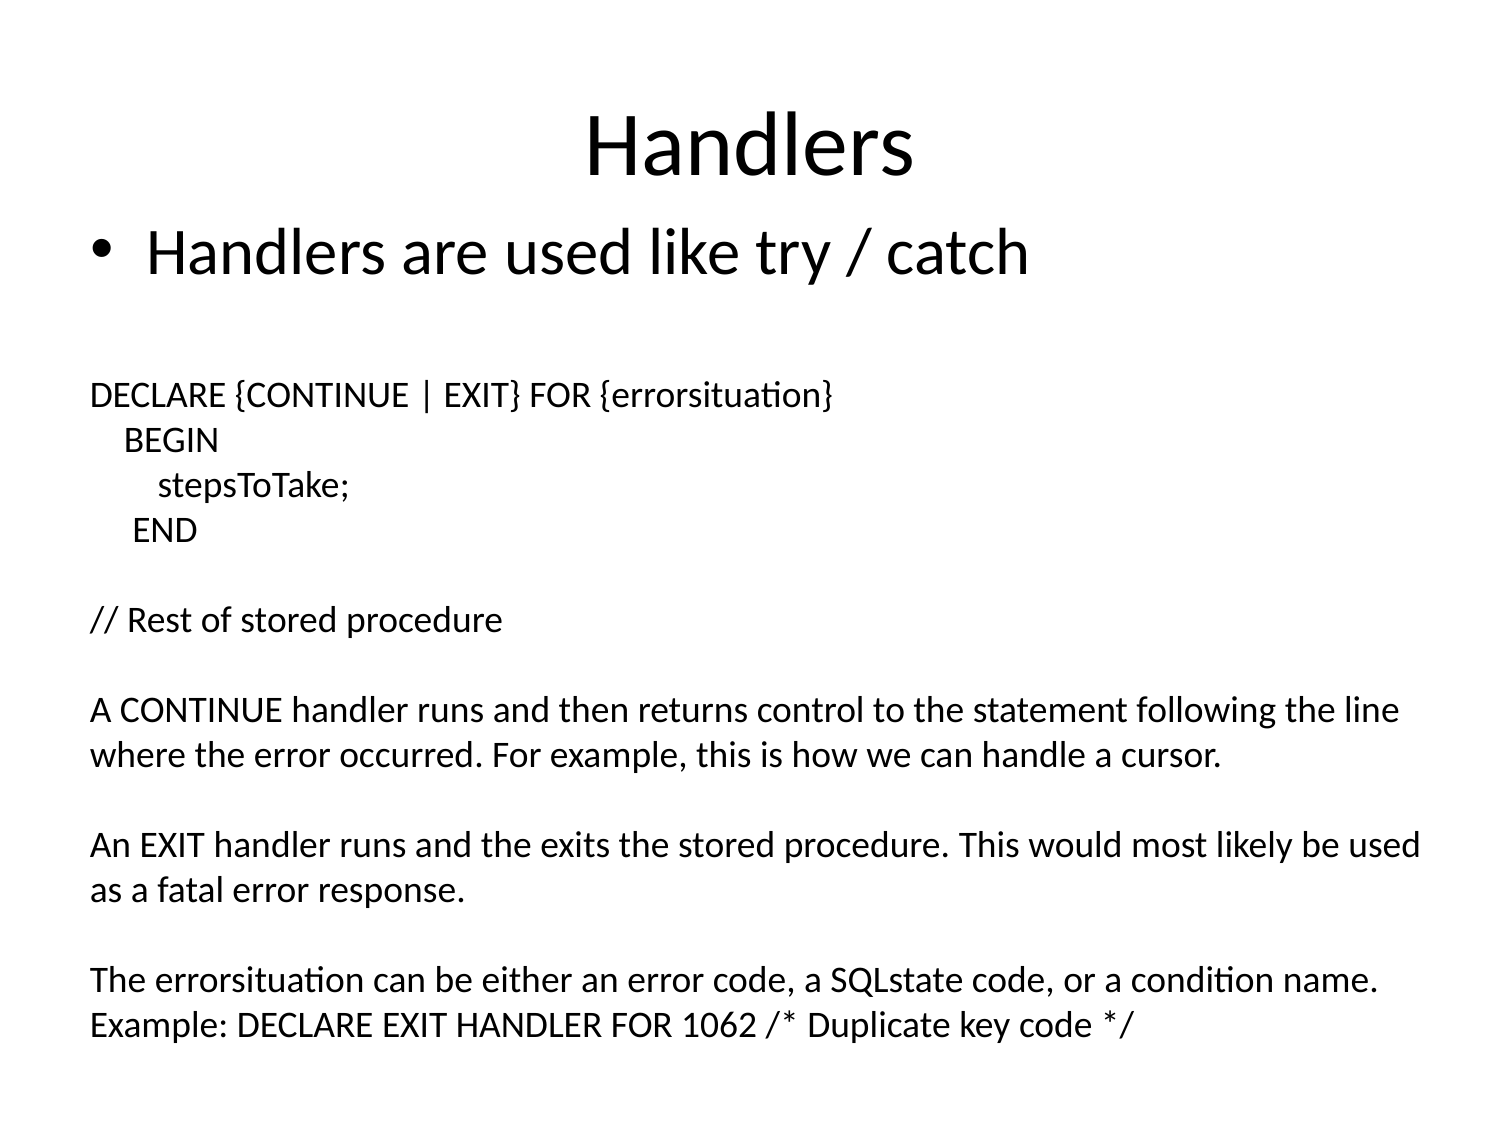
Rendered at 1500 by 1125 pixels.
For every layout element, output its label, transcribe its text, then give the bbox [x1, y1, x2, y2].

title Handlers [75, 45, 1425, 200]
text_box DECLARE {CONTINUE | EXIT} FOR {errorsituation} BEGIN stepsToTake; END // Rest of stored procedure A CONTINUE handler runs and then returns control to the statement following the line where the error occurred. For example, this is how we can handle a cursor. An EXIT handler runs and the exits the stored procedure. This would most likely be used as a fatal error response. The errorsituation can be either an error code, a SQLstate code, or a condition name. Example: DECLARE EXIT HANDLER FOR 1062 /* Duplicate key code */ [75, 362, 1450, 1053]
list Handlers are used like try / catch [75, 200, 1425, 313]
